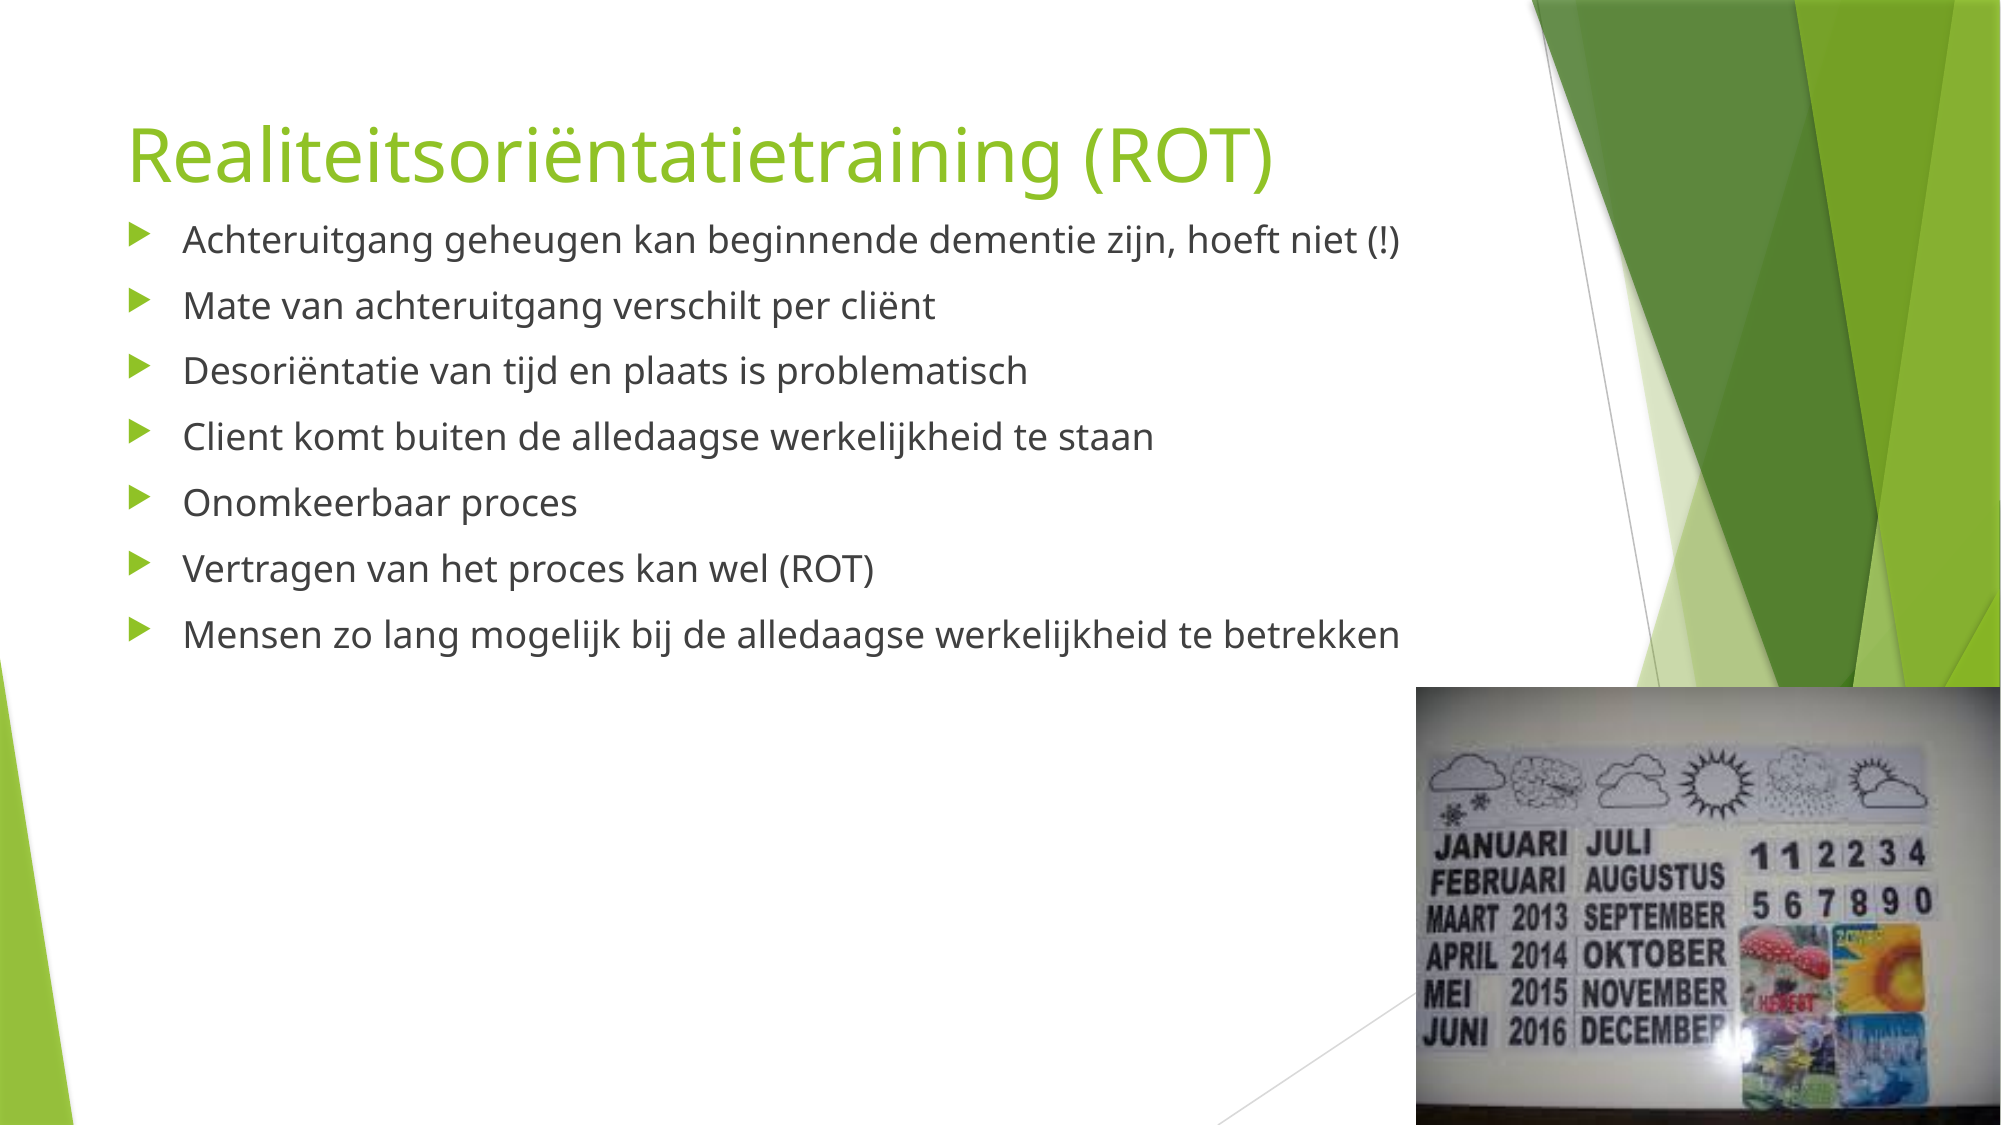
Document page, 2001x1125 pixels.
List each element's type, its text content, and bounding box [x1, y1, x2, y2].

title Realiteitsoriëntatietraining (ROT) [111, 99, 1522, 208]
picture [1415, 687, 2000, 1125]
list Achteruitgang geheugen kan beginnende dementie zijn, hoeft niet (!) Mate van achteruitgang verschilt per cliënt Desoriëntatie van tijd en plaats is problematisch Client komt buiten de alledaagse werkelijkheid te staan Onomkeerbaar proces Vertragen van het proces kan wel (ROT) Mensen zo lang mogelijk bij de alledaagse werkelijkheid te betrekken [111, 208, 1522, 845]
